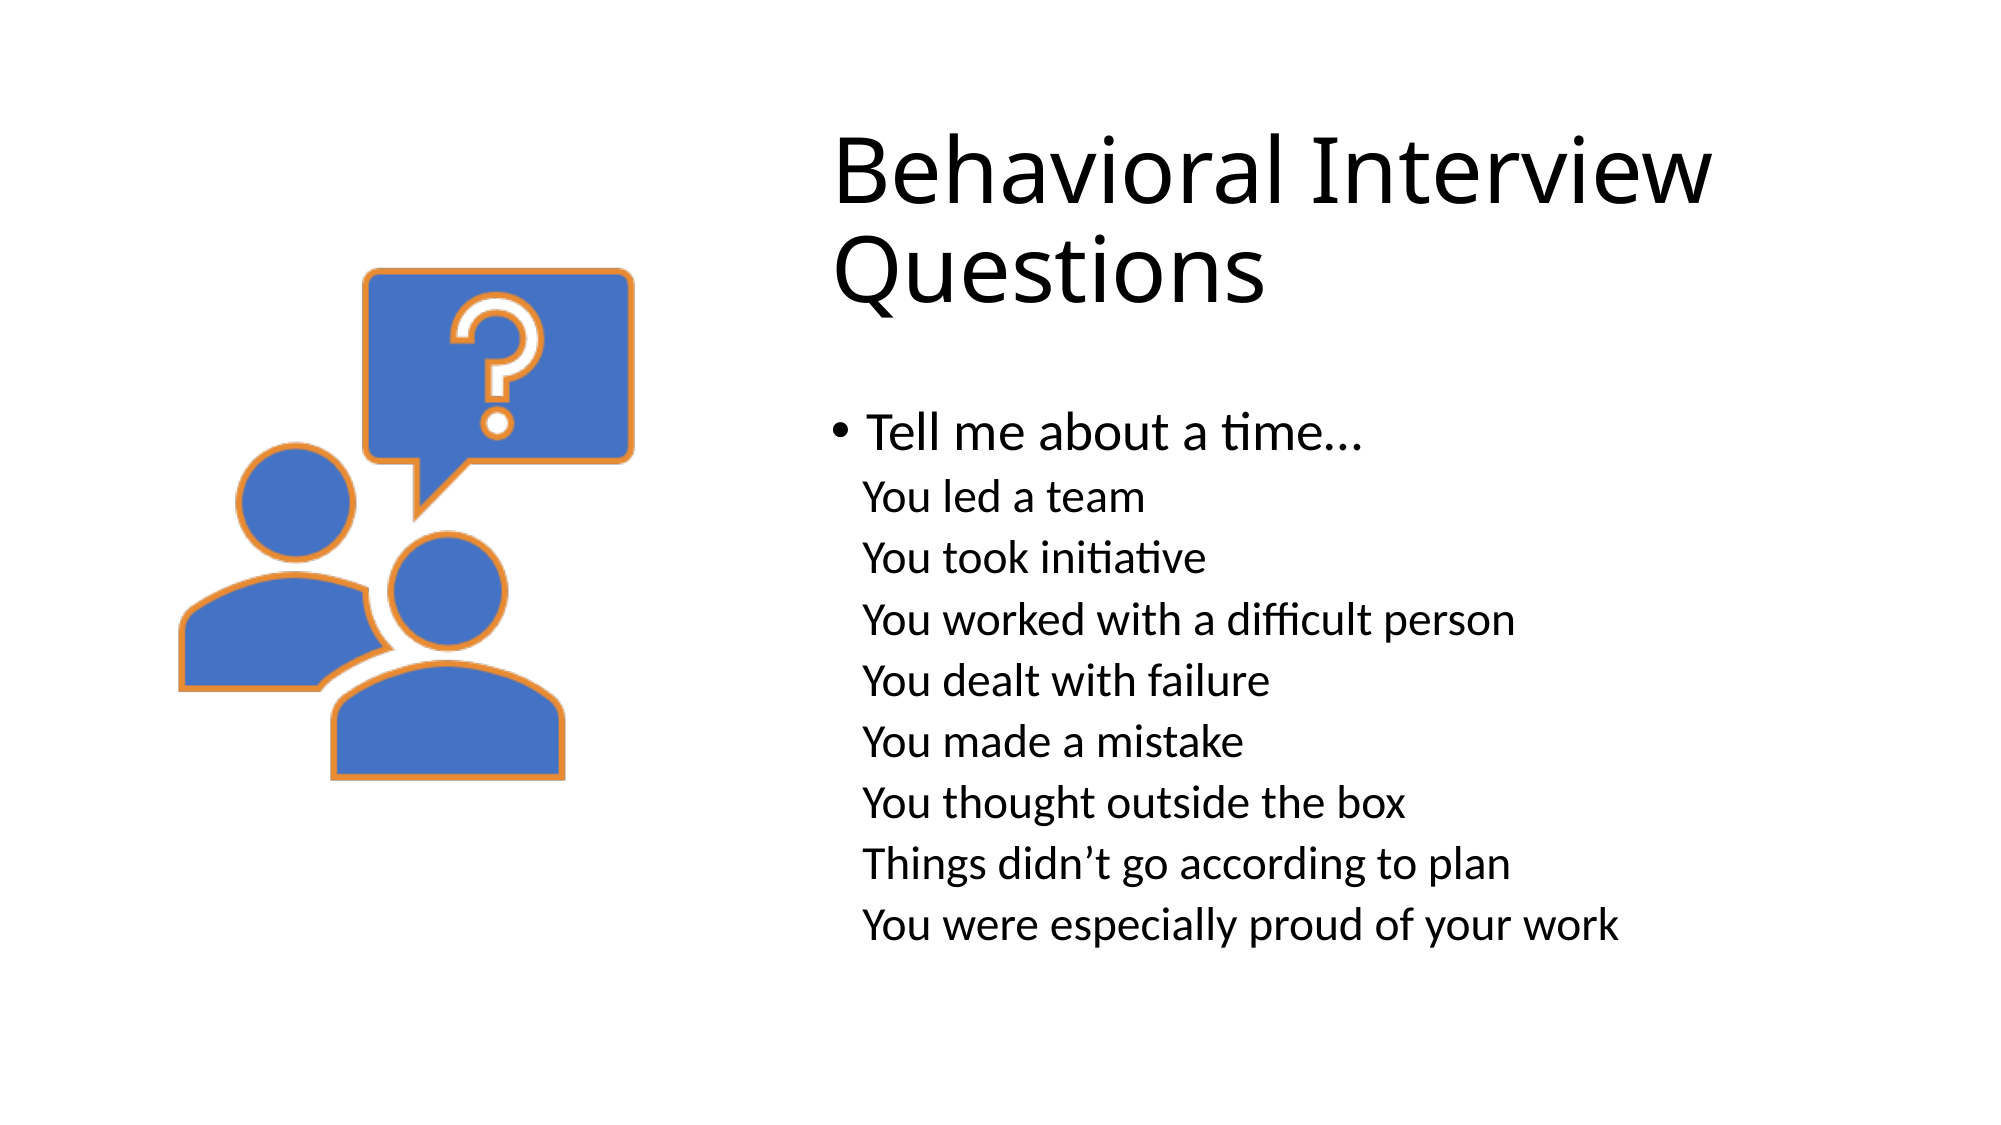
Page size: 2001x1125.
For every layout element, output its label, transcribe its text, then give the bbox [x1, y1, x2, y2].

list Tell me about a time… You led a team You took initiative You worked with a difficult person You dealt with failure You made a mistake You thought outside the box Things didn’t go according to plan You were especially proud of your work [815, 394, 1895, 963]
picture [103, 221, 711, 828]
title Behavioral Interview Questions [816, 104, 1895, 343]
